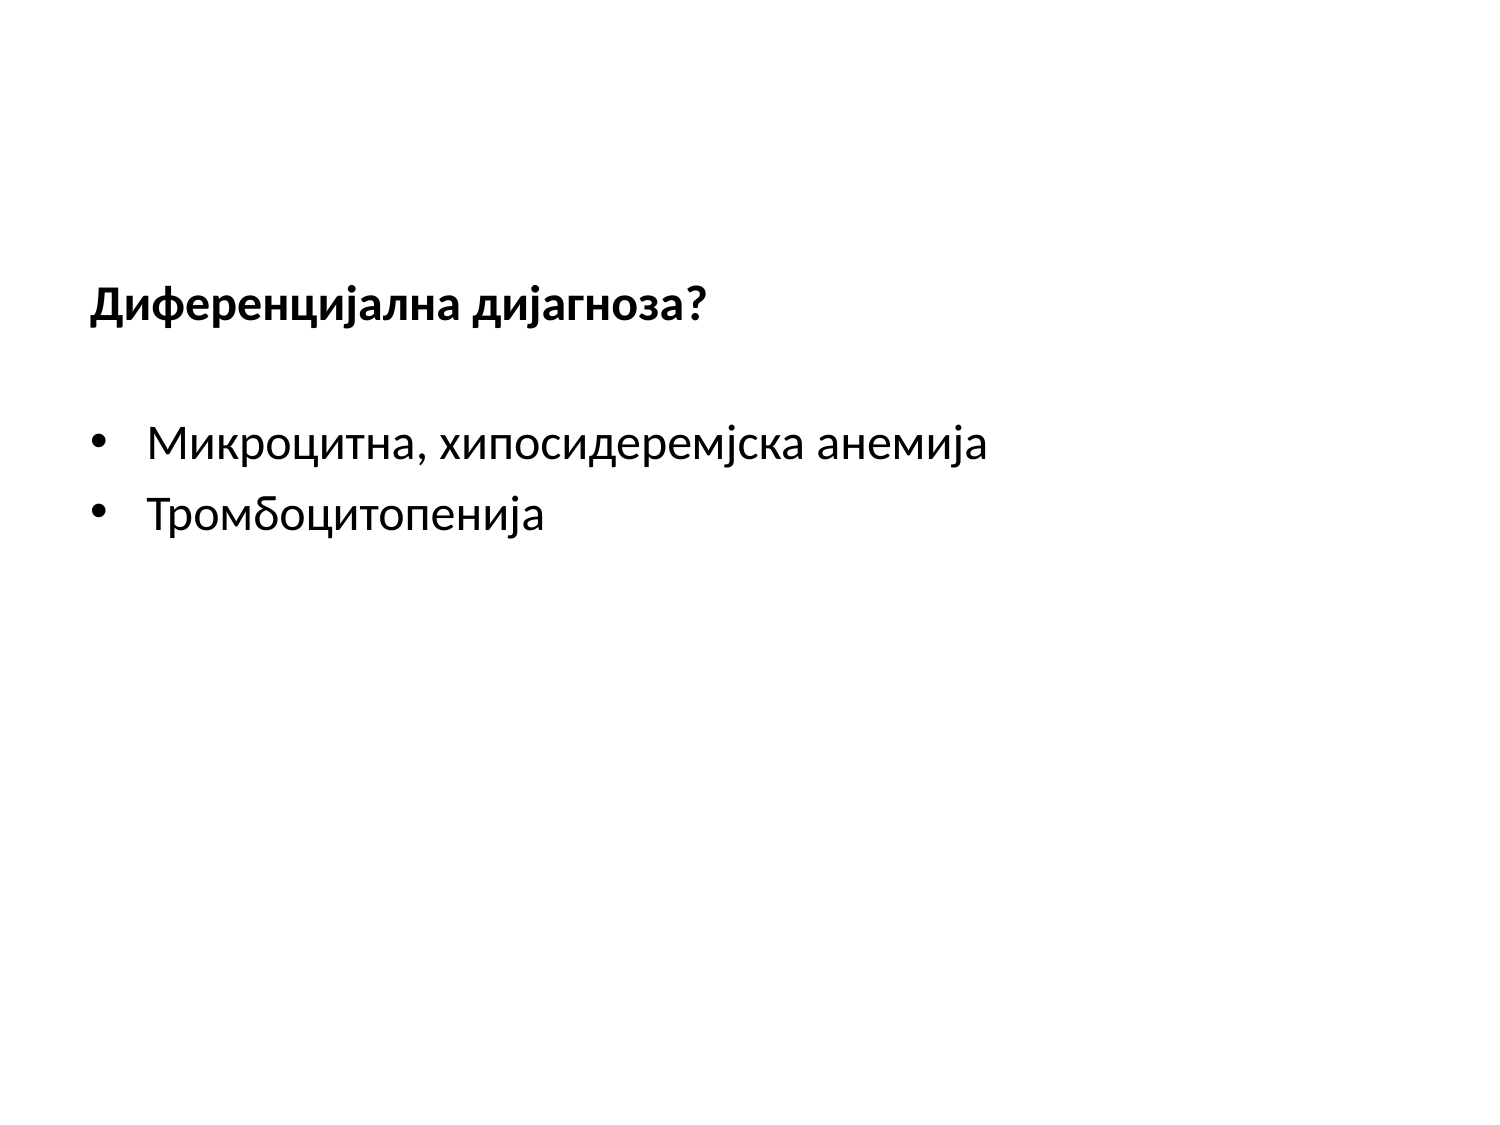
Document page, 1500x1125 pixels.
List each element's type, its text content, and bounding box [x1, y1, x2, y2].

list Диференцијална дијагноза? Микроцитна, хипосидеремјска анемија Тромбоцитопенија [75, 262, 1425, 1005]
